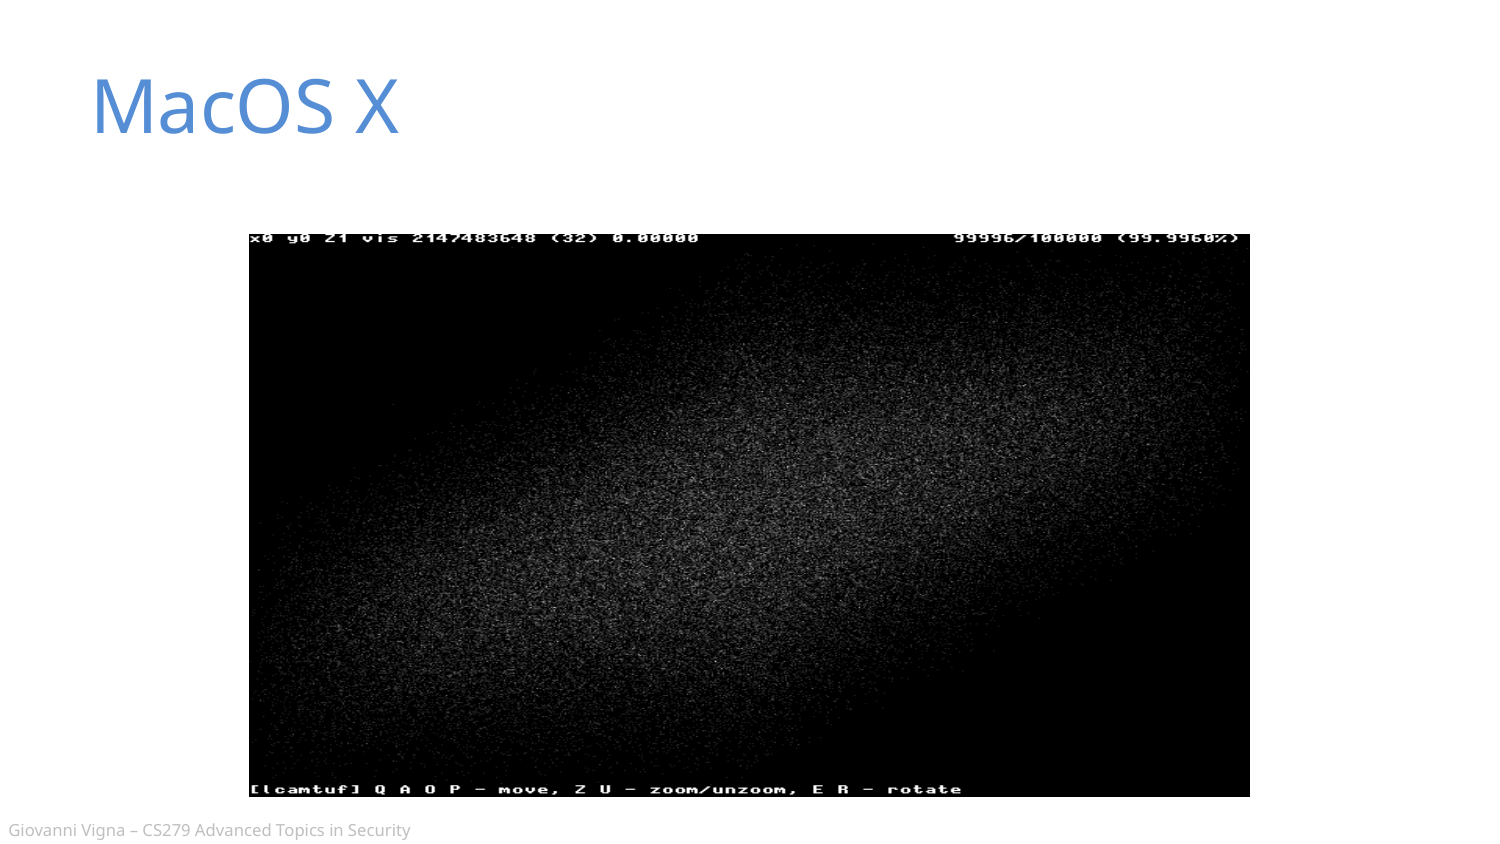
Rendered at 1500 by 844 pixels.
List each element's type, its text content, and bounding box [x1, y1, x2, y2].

title MacOS X [75, 33, 1425, 175]
picture [249, 234, 1251, 798]
